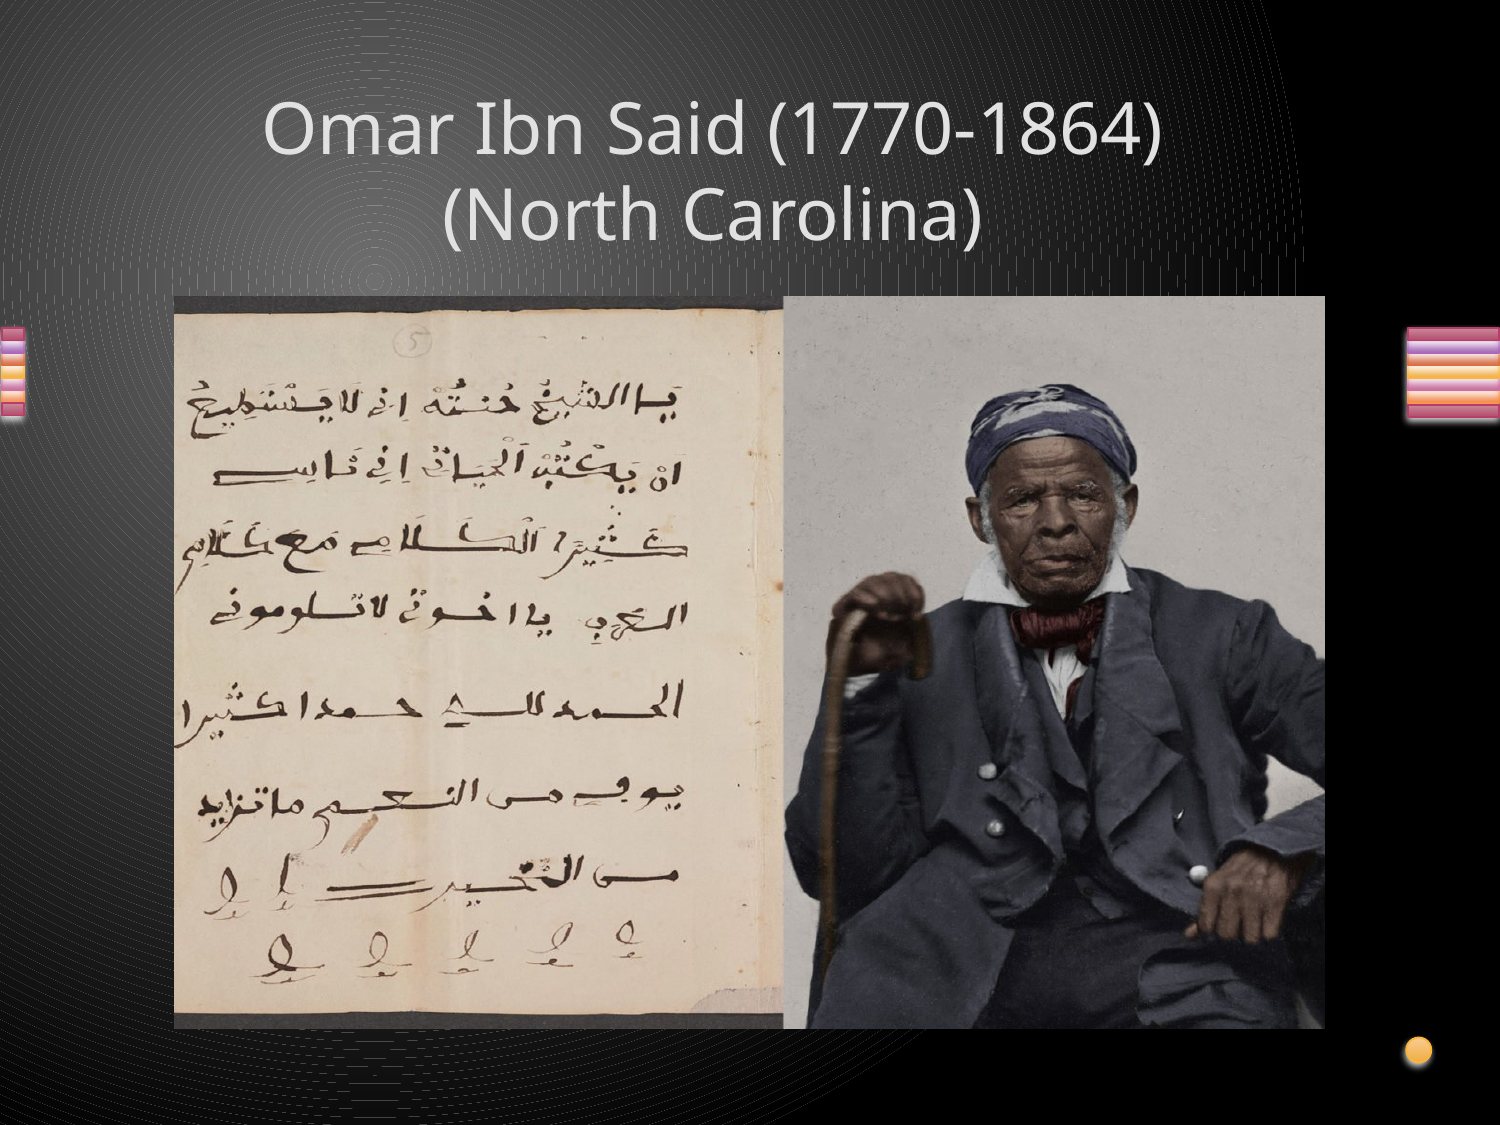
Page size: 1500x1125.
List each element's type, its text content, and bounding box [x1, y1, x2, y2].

title Omar Ibn Said (1770-1864) (North Carolina) [37, 75, 1388, 263]
picture [174, 296, 1326, 1029]
